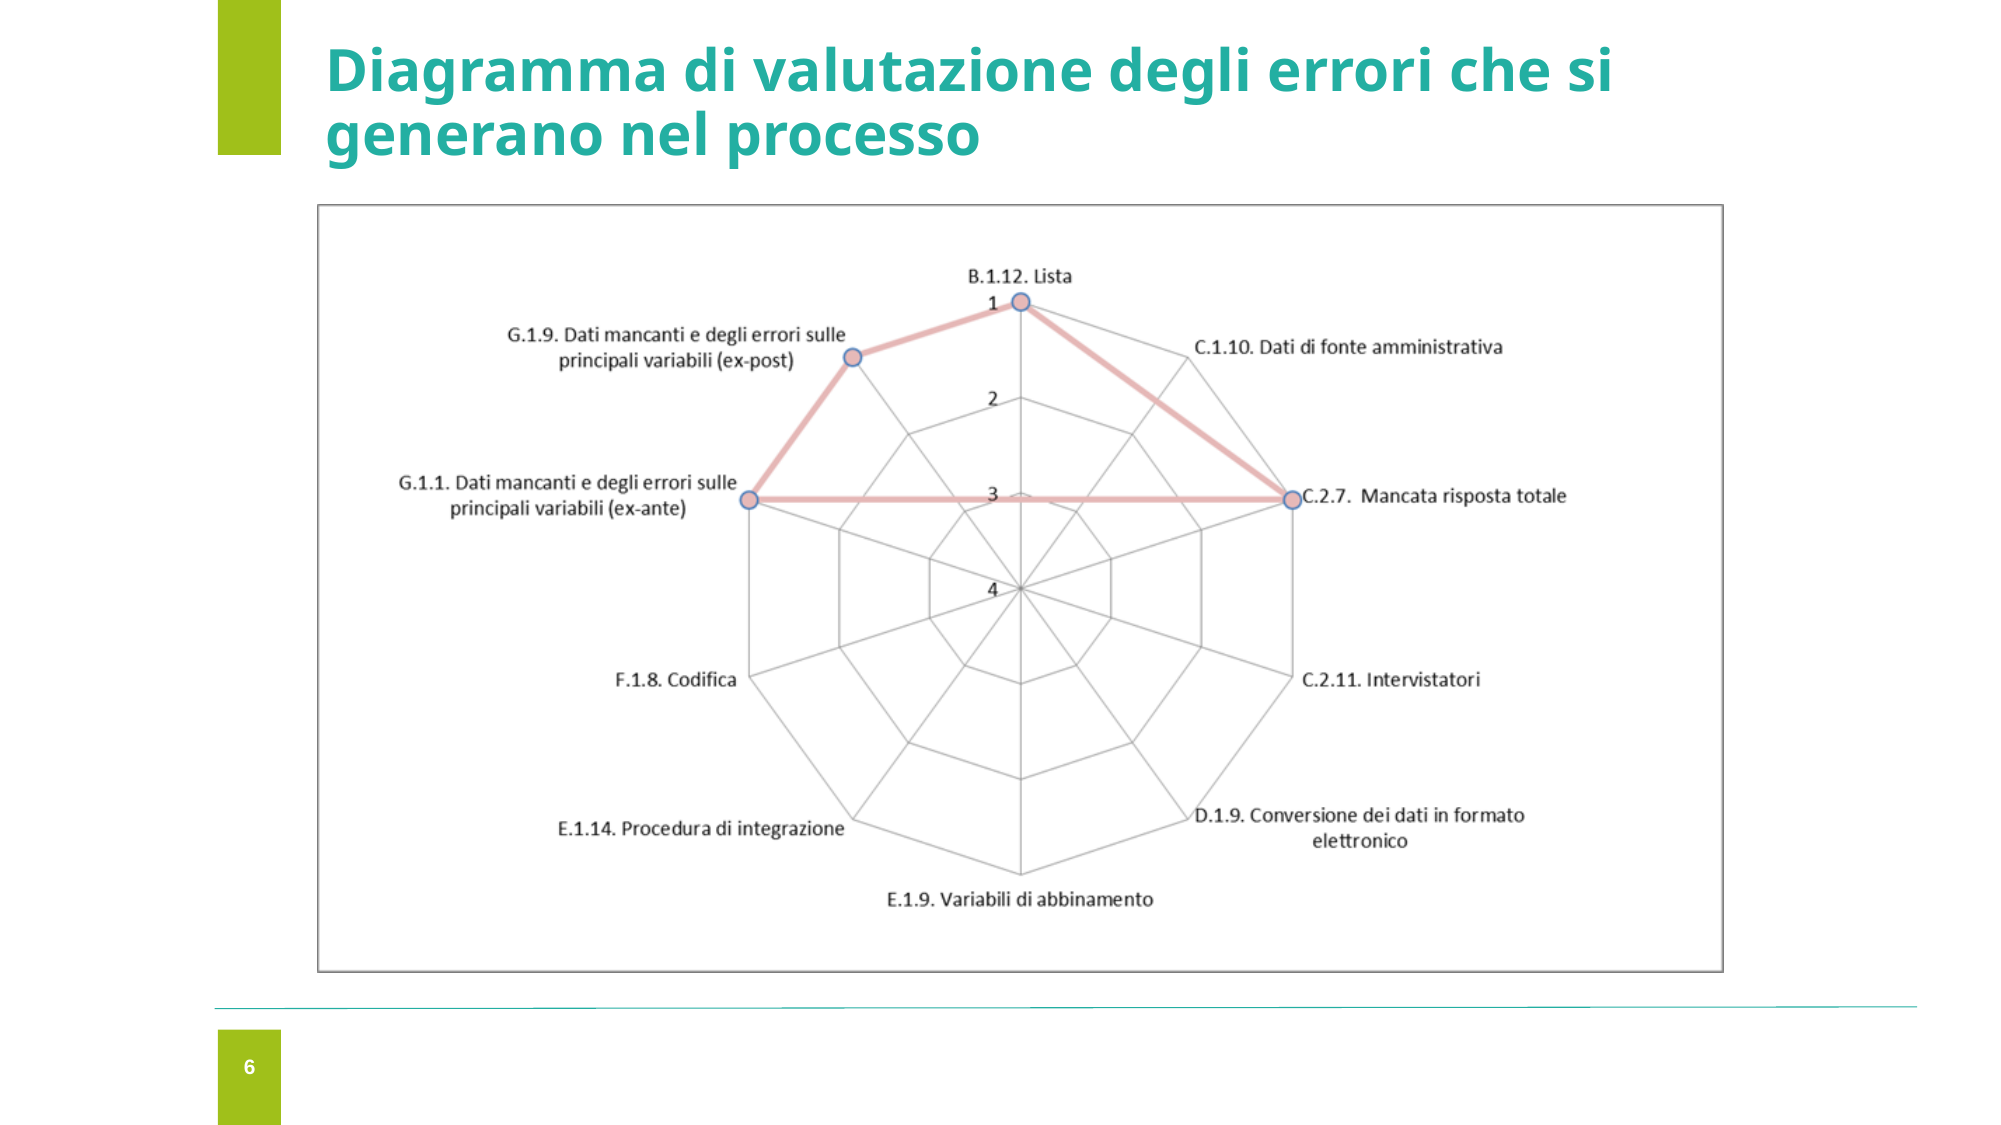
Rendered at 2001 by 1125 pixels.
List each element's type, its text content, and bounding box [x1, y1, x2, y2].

title Diagramma di valutazione degli errori che si generano nel processo [325, 32, 1877, 168]
slide_number 5 [217, 1036, 281, 1097]
picture [317, 204, 1724, 973]
